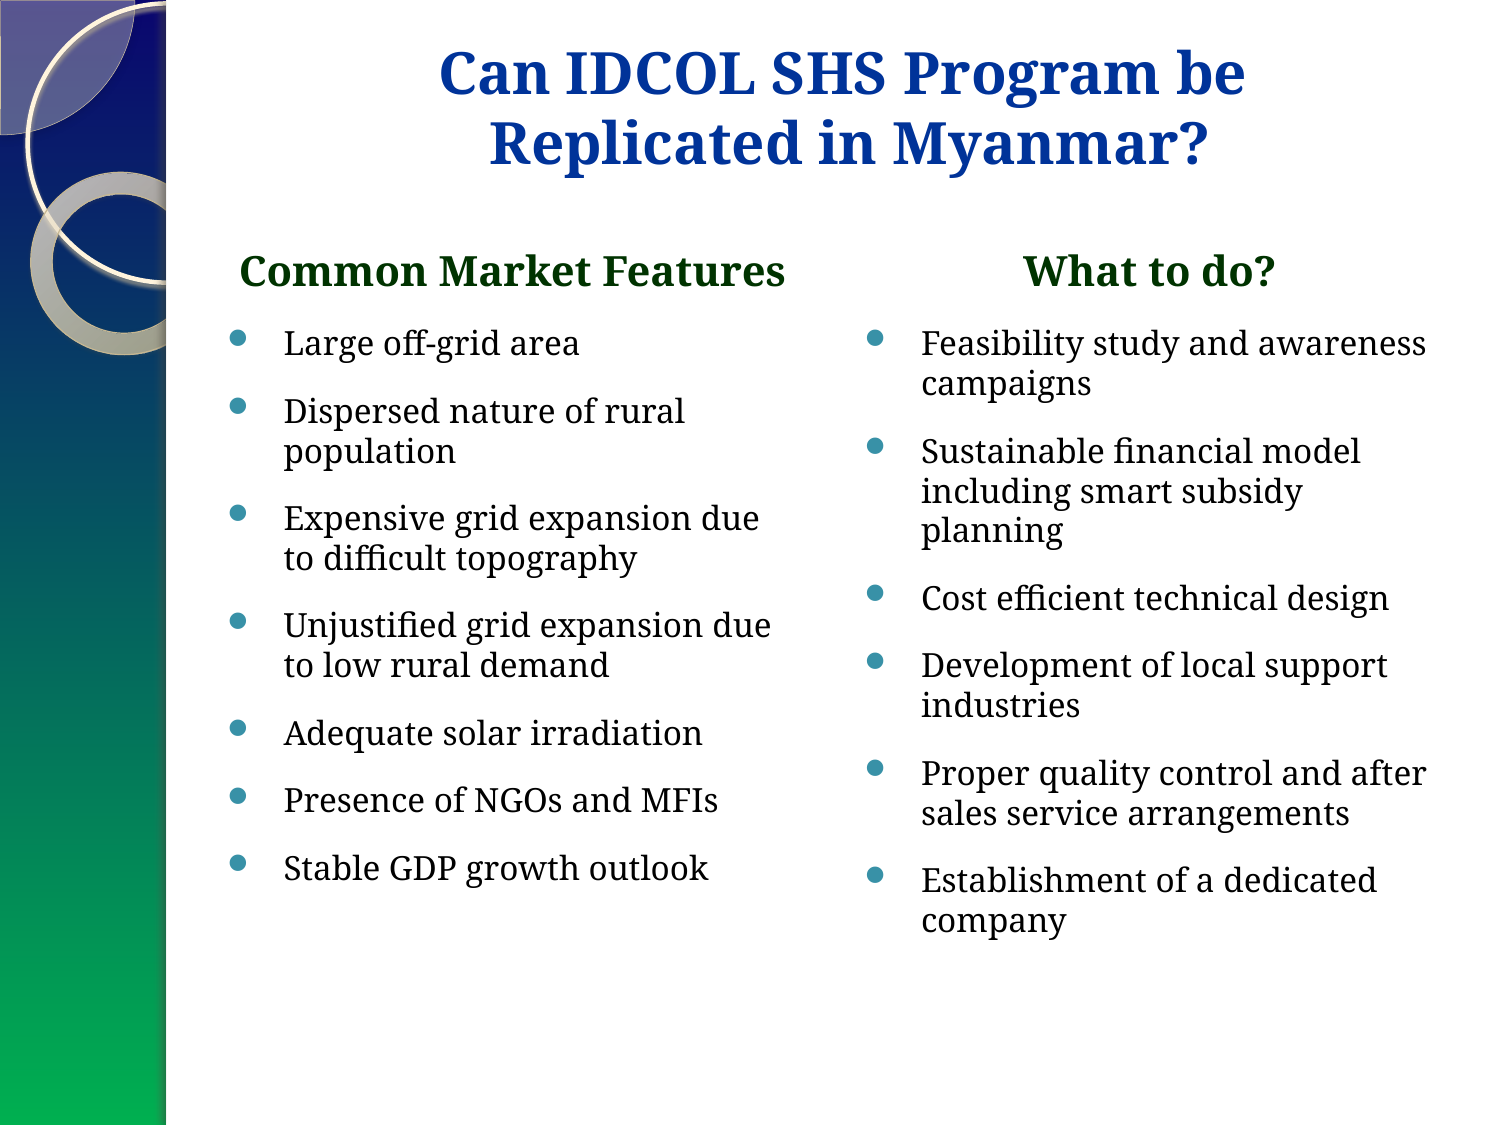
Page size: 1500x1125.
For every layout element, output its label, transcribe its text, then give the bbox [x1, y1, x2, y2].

title Can IDCOL SHS Program be Replicated in Myanmar? [235, 12, 1466, 200]
text_box What to do? Feasibility study and awareness campaigns Sustainable financial model including smart subsidy planning Cost efficient technical design Development of local support industries Proper quality control and after sales service arrangements Establishment of a dedicated company [849, 237, 1450, 888]
list Common Market Features Large off-grid area Dispersed nature of rural population Expensive grid expansion due to difficult topography Unjustified grid expansion due to low rural demand Adequate solar irradiation Presence of NGOs and MFIs Stable GDP growth outlook [212, 237, 813, 850]
